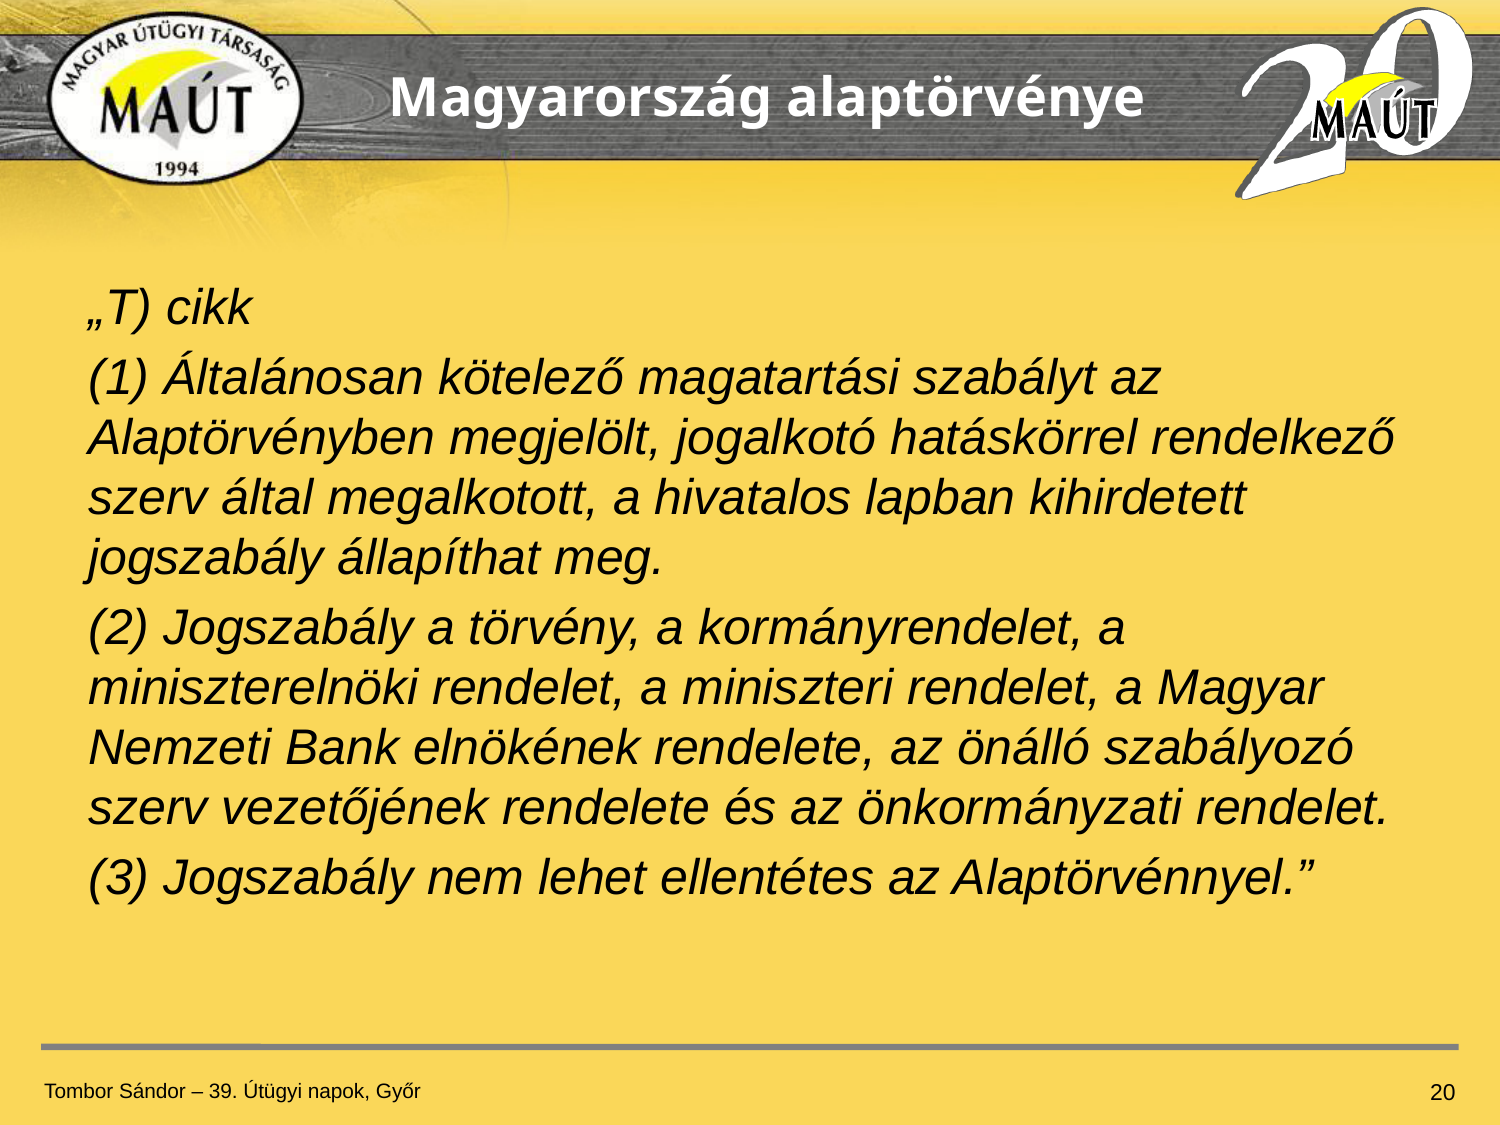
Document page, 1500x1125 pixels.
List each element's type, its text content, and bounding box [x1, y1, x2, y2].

picture [0, 0, 1500, 1125]
text_box „T) cikk (1) Általánosan kötelező magatartási szabályt az Alaptörvényben megjelölt, jogalkotó hatáskörrel rendelkező szerv által megalkotott, a hivatalos lapban kihirdetett jogszabály állapíthat meg. (2) Jogszabály a törvény, a kormányrendelet, a miniszterelnöki rendelet, a miniszteri rendelet, a Magyar Nemzeti Bank elnökének rendelete, az önálló szabályozó szerv vezetőjének rendelete és az önkormányzati rendelet. (3) Jogszabály nem lehet ellentétes az Alaptörvénnyel.” [73, 267, 1426, 988]
text_box Magyarország alaptörvénye [301, 54, 1235, 135]
